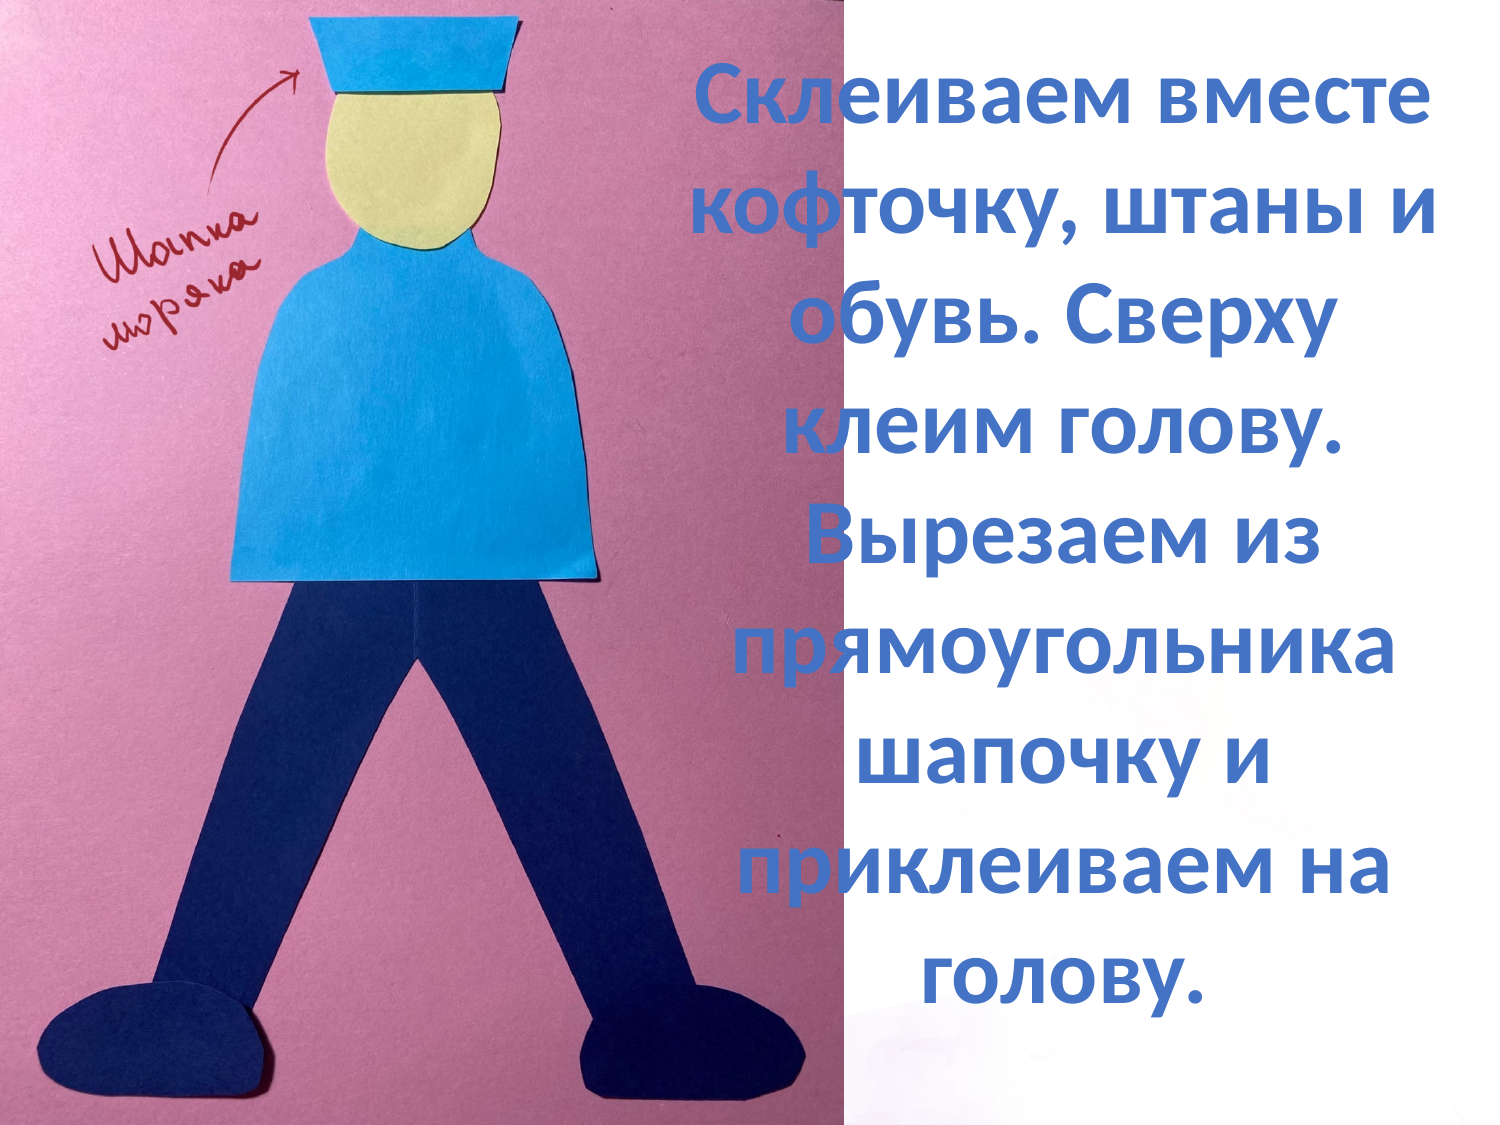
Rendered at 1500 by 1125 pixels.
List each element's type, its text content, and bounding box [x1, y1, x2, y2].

text_box Склеиваем вместе кофточку, штаны и обувь. Сверху клеим голову. Вырезаем из прямоугольника шапочку и приклеиваем на голову. [844, 24, 1487, 1029]
picture [0, 0, 1500, 1125]
